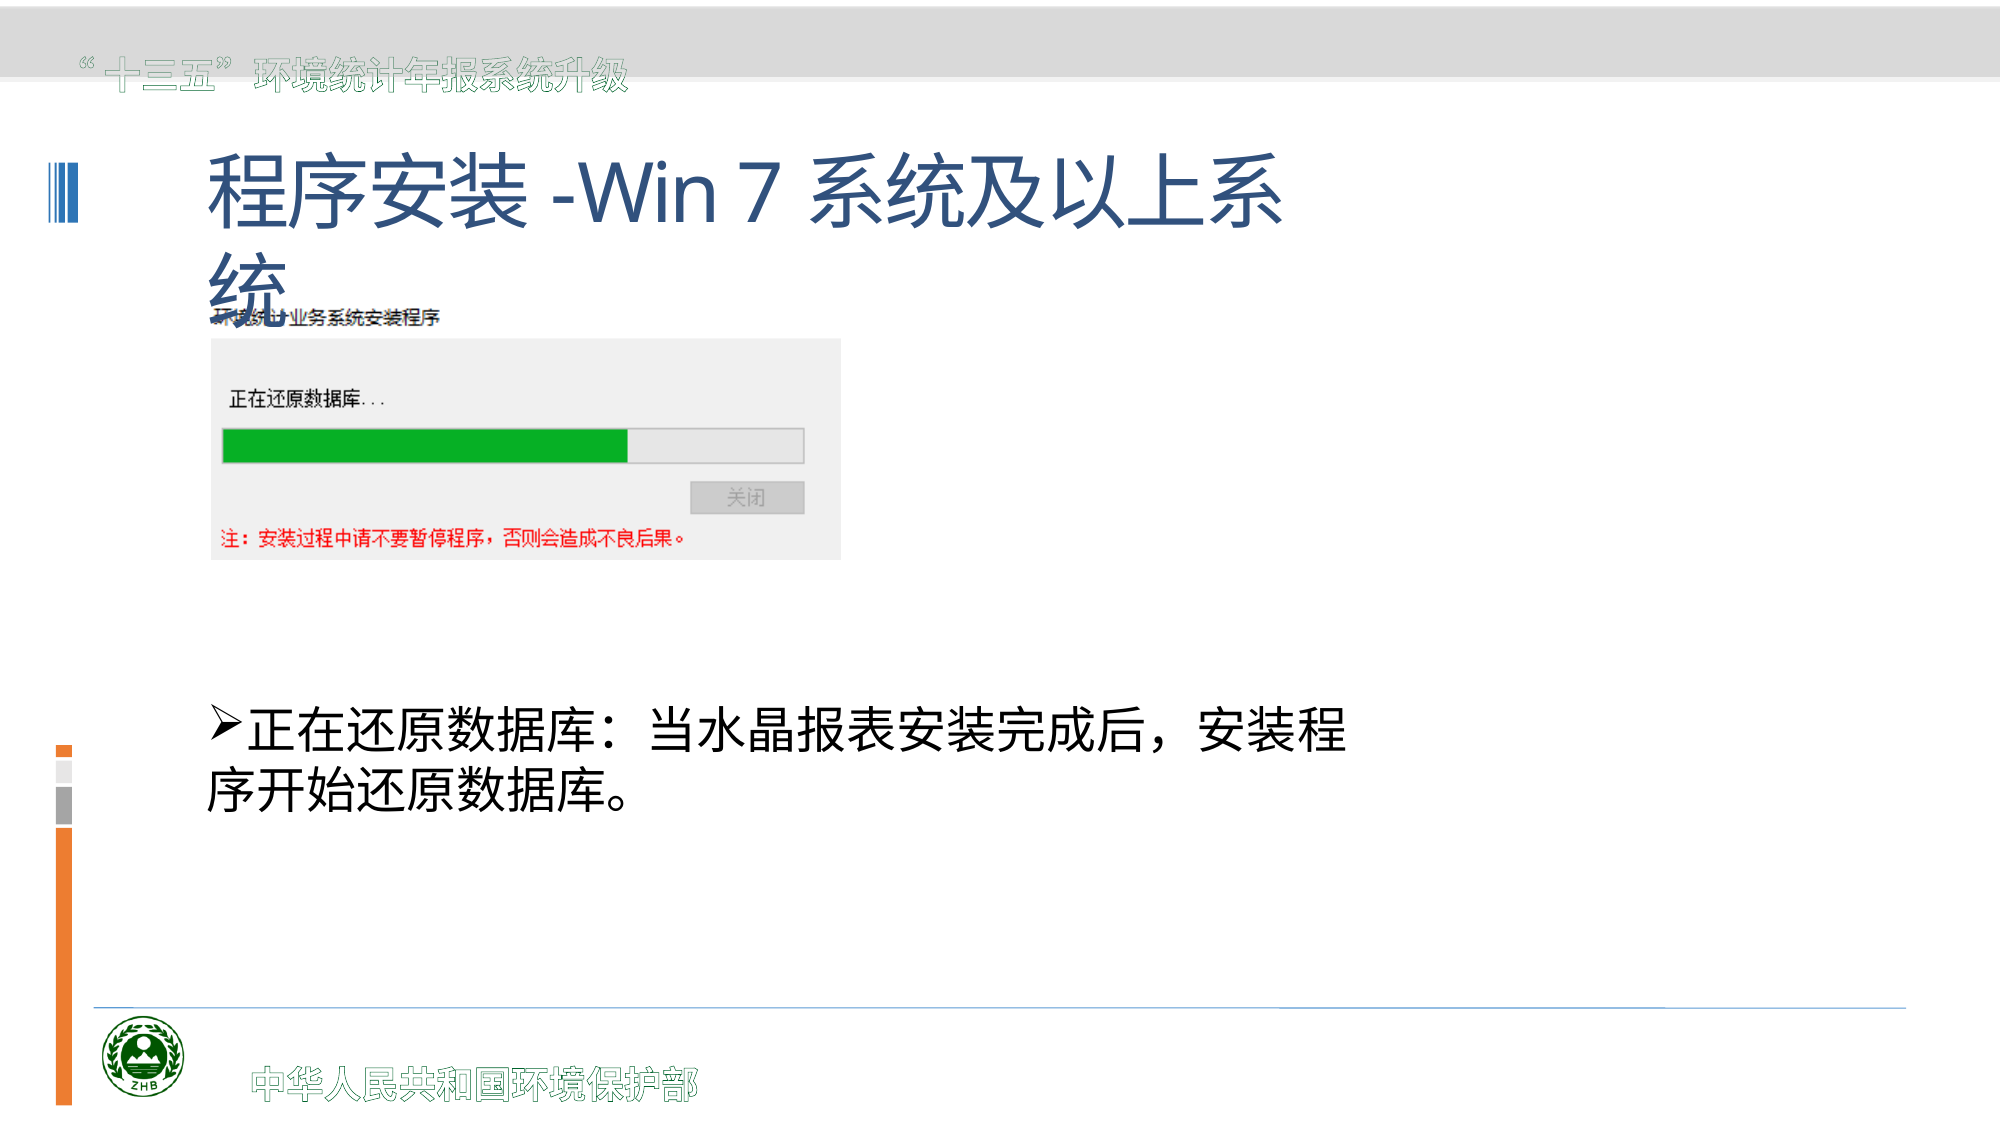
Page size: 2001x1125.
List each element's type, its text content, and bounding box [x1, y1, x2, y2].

text_box 正在还原数据库：当水晶报表安装完成后，安装程序开始还原数据库。 [192, 690, 1377, 826]
picture [211, 301, 841, 560]
text_box 程序安装-Win 7系统及以上系统 [192, 131, 1343, 261]
picture [93, 1007, 188, 1106]
